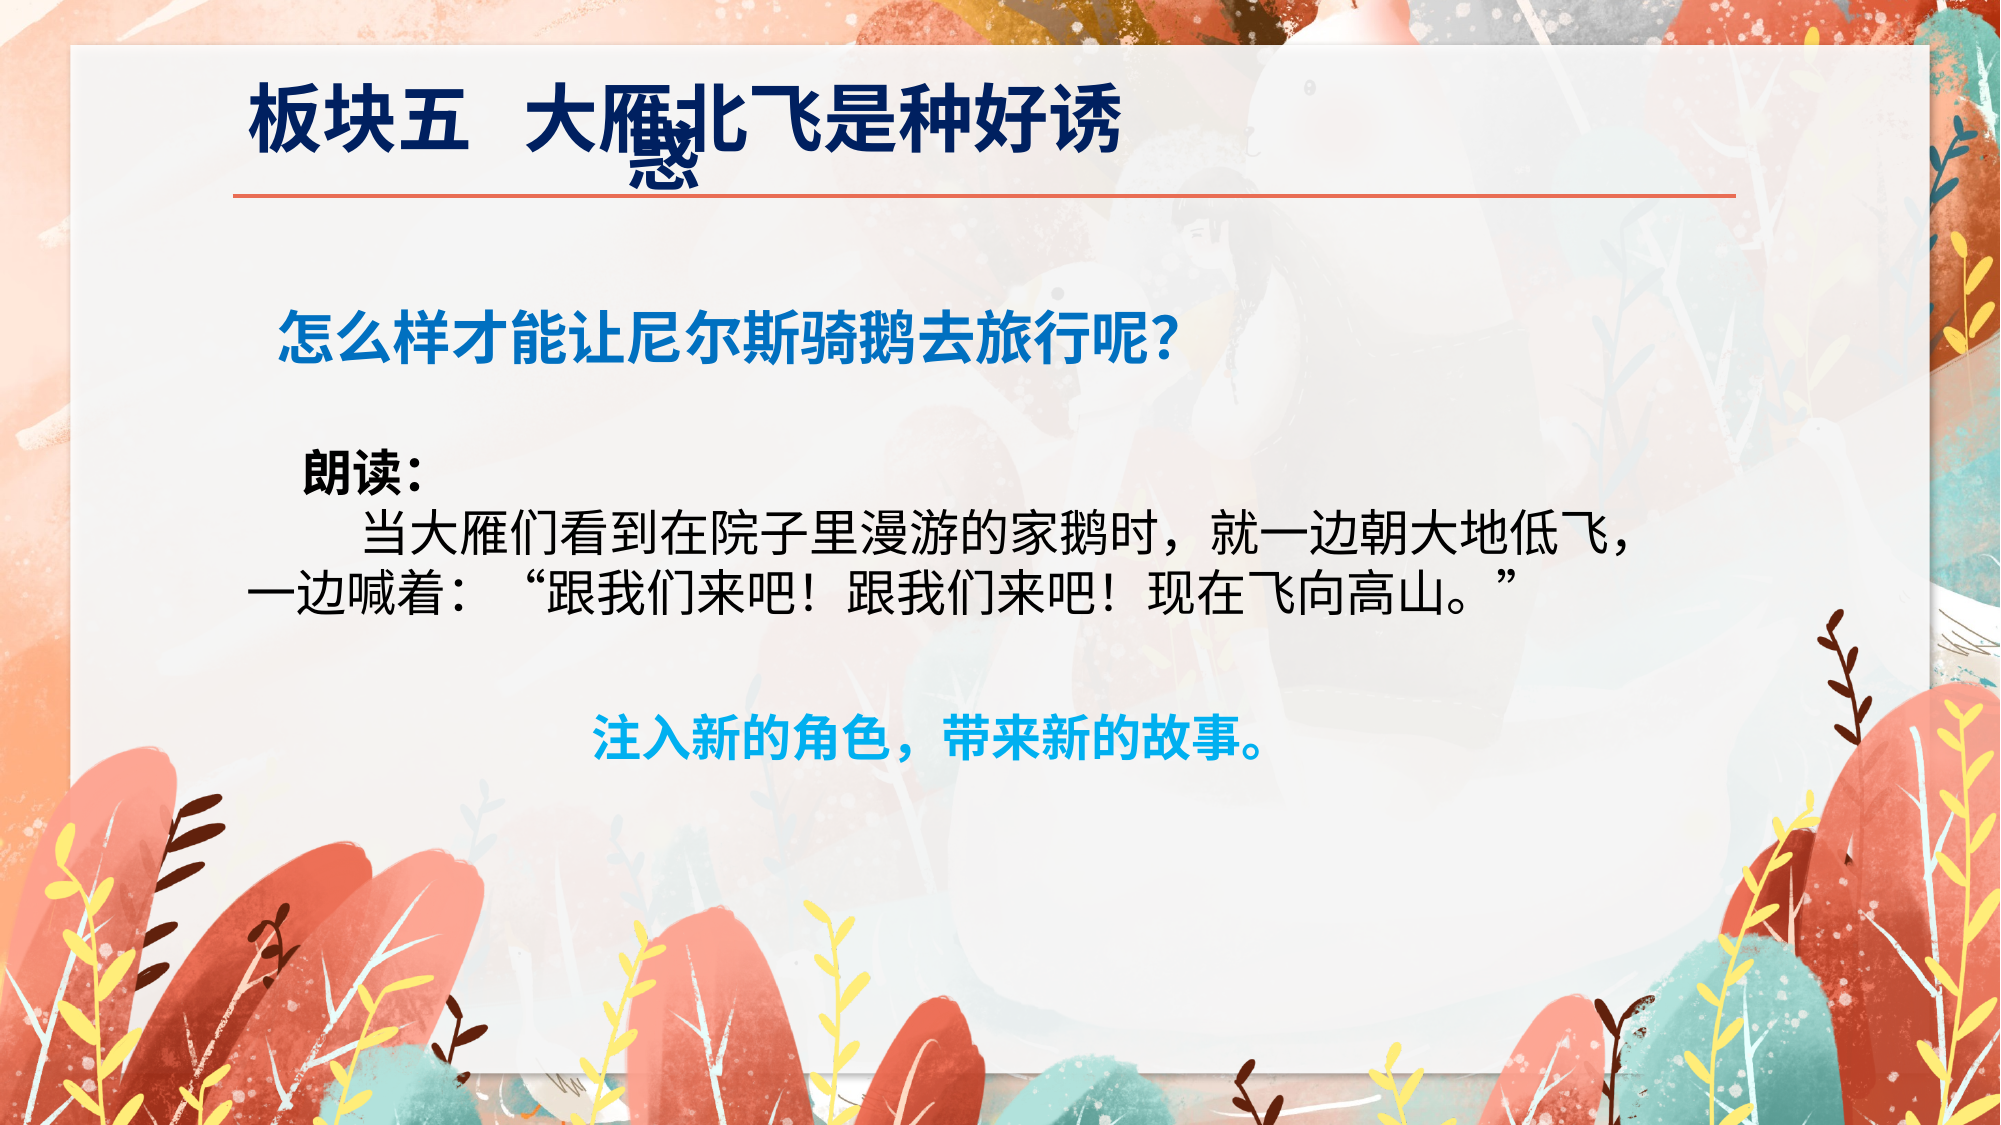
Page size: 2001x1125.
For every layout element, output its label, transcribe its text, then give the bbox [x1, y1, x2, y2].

text_box 注入新的角色，带来新的故事。 [576, 698, 1307, 774]
text_box 怎么样才能让尼尔斯骑鹅去旅行呢？ [261, 293, 1224, 379]
text_box 板块五 大雁北飞是种好诱惑 [135, 116, 1154, 169]
picture [0, 0, 2000, 1125]
text_box 朗读： 当大雁们看到在院子里漫游的家鹅时，就一边朝大地低飞，一边喊着：“跟我们来吧！跟我们来吧！现在飞向高山。” [231, 434, 1714, 629]
